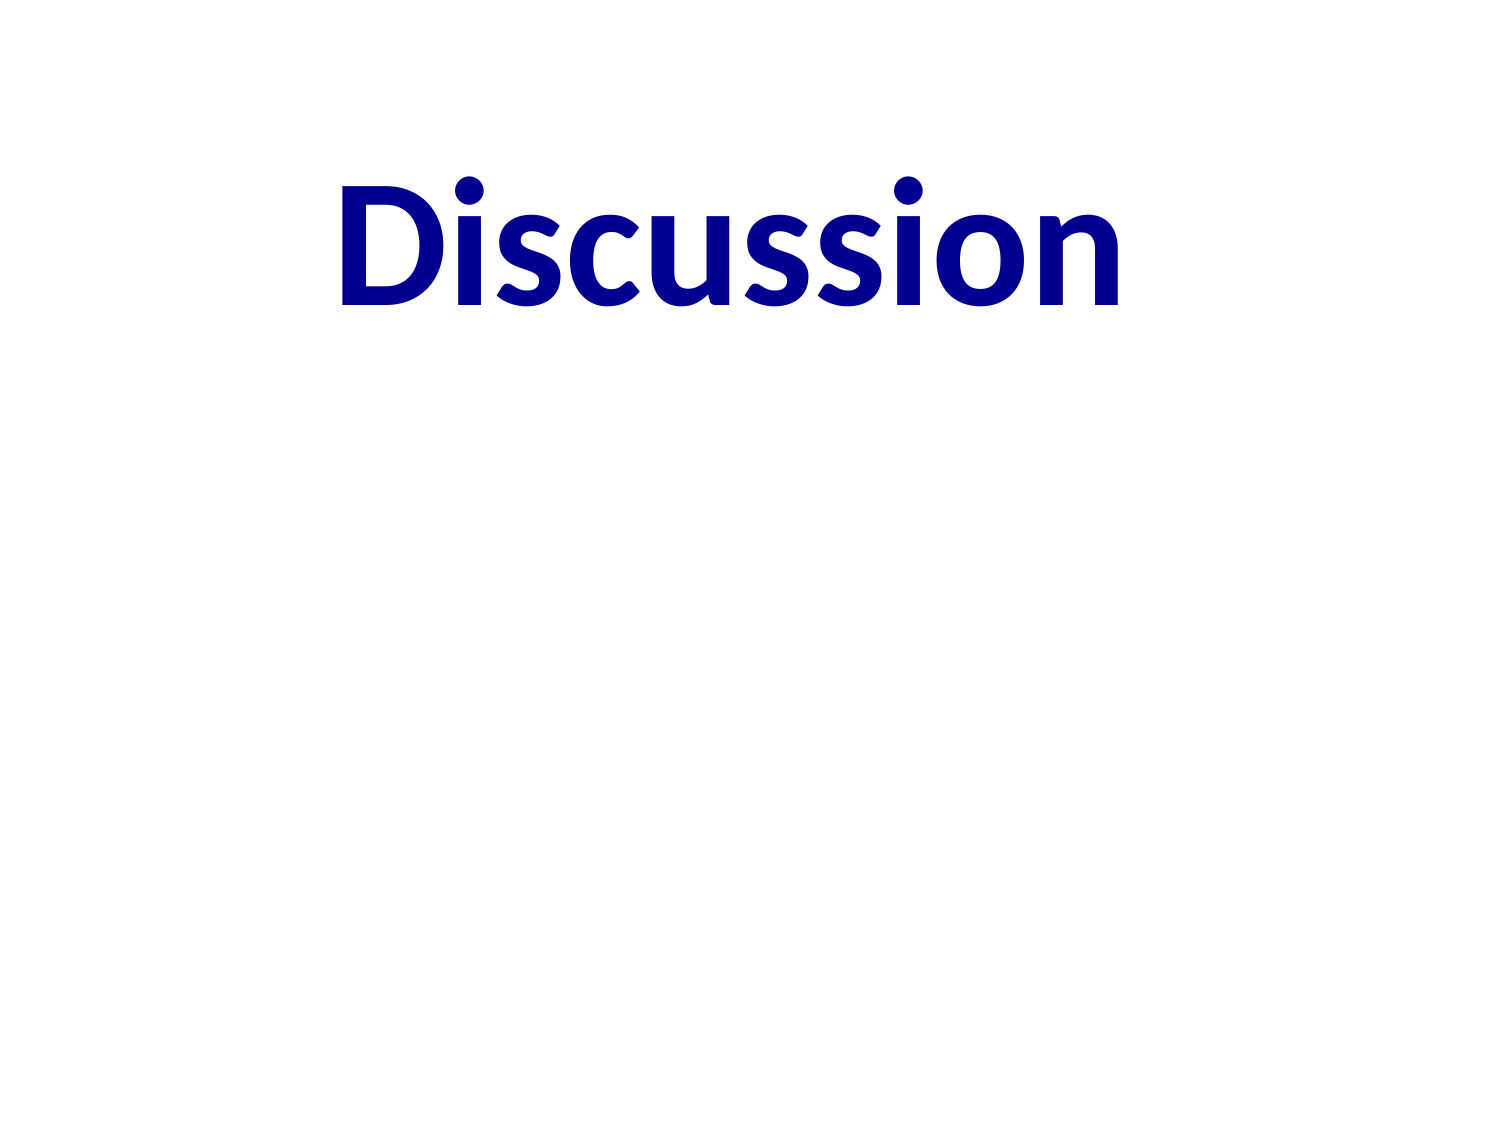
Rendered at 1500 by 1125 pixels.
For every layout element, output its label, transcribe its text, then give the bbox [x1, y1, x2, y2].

title Discussion [24, 45, 1478, 419]
